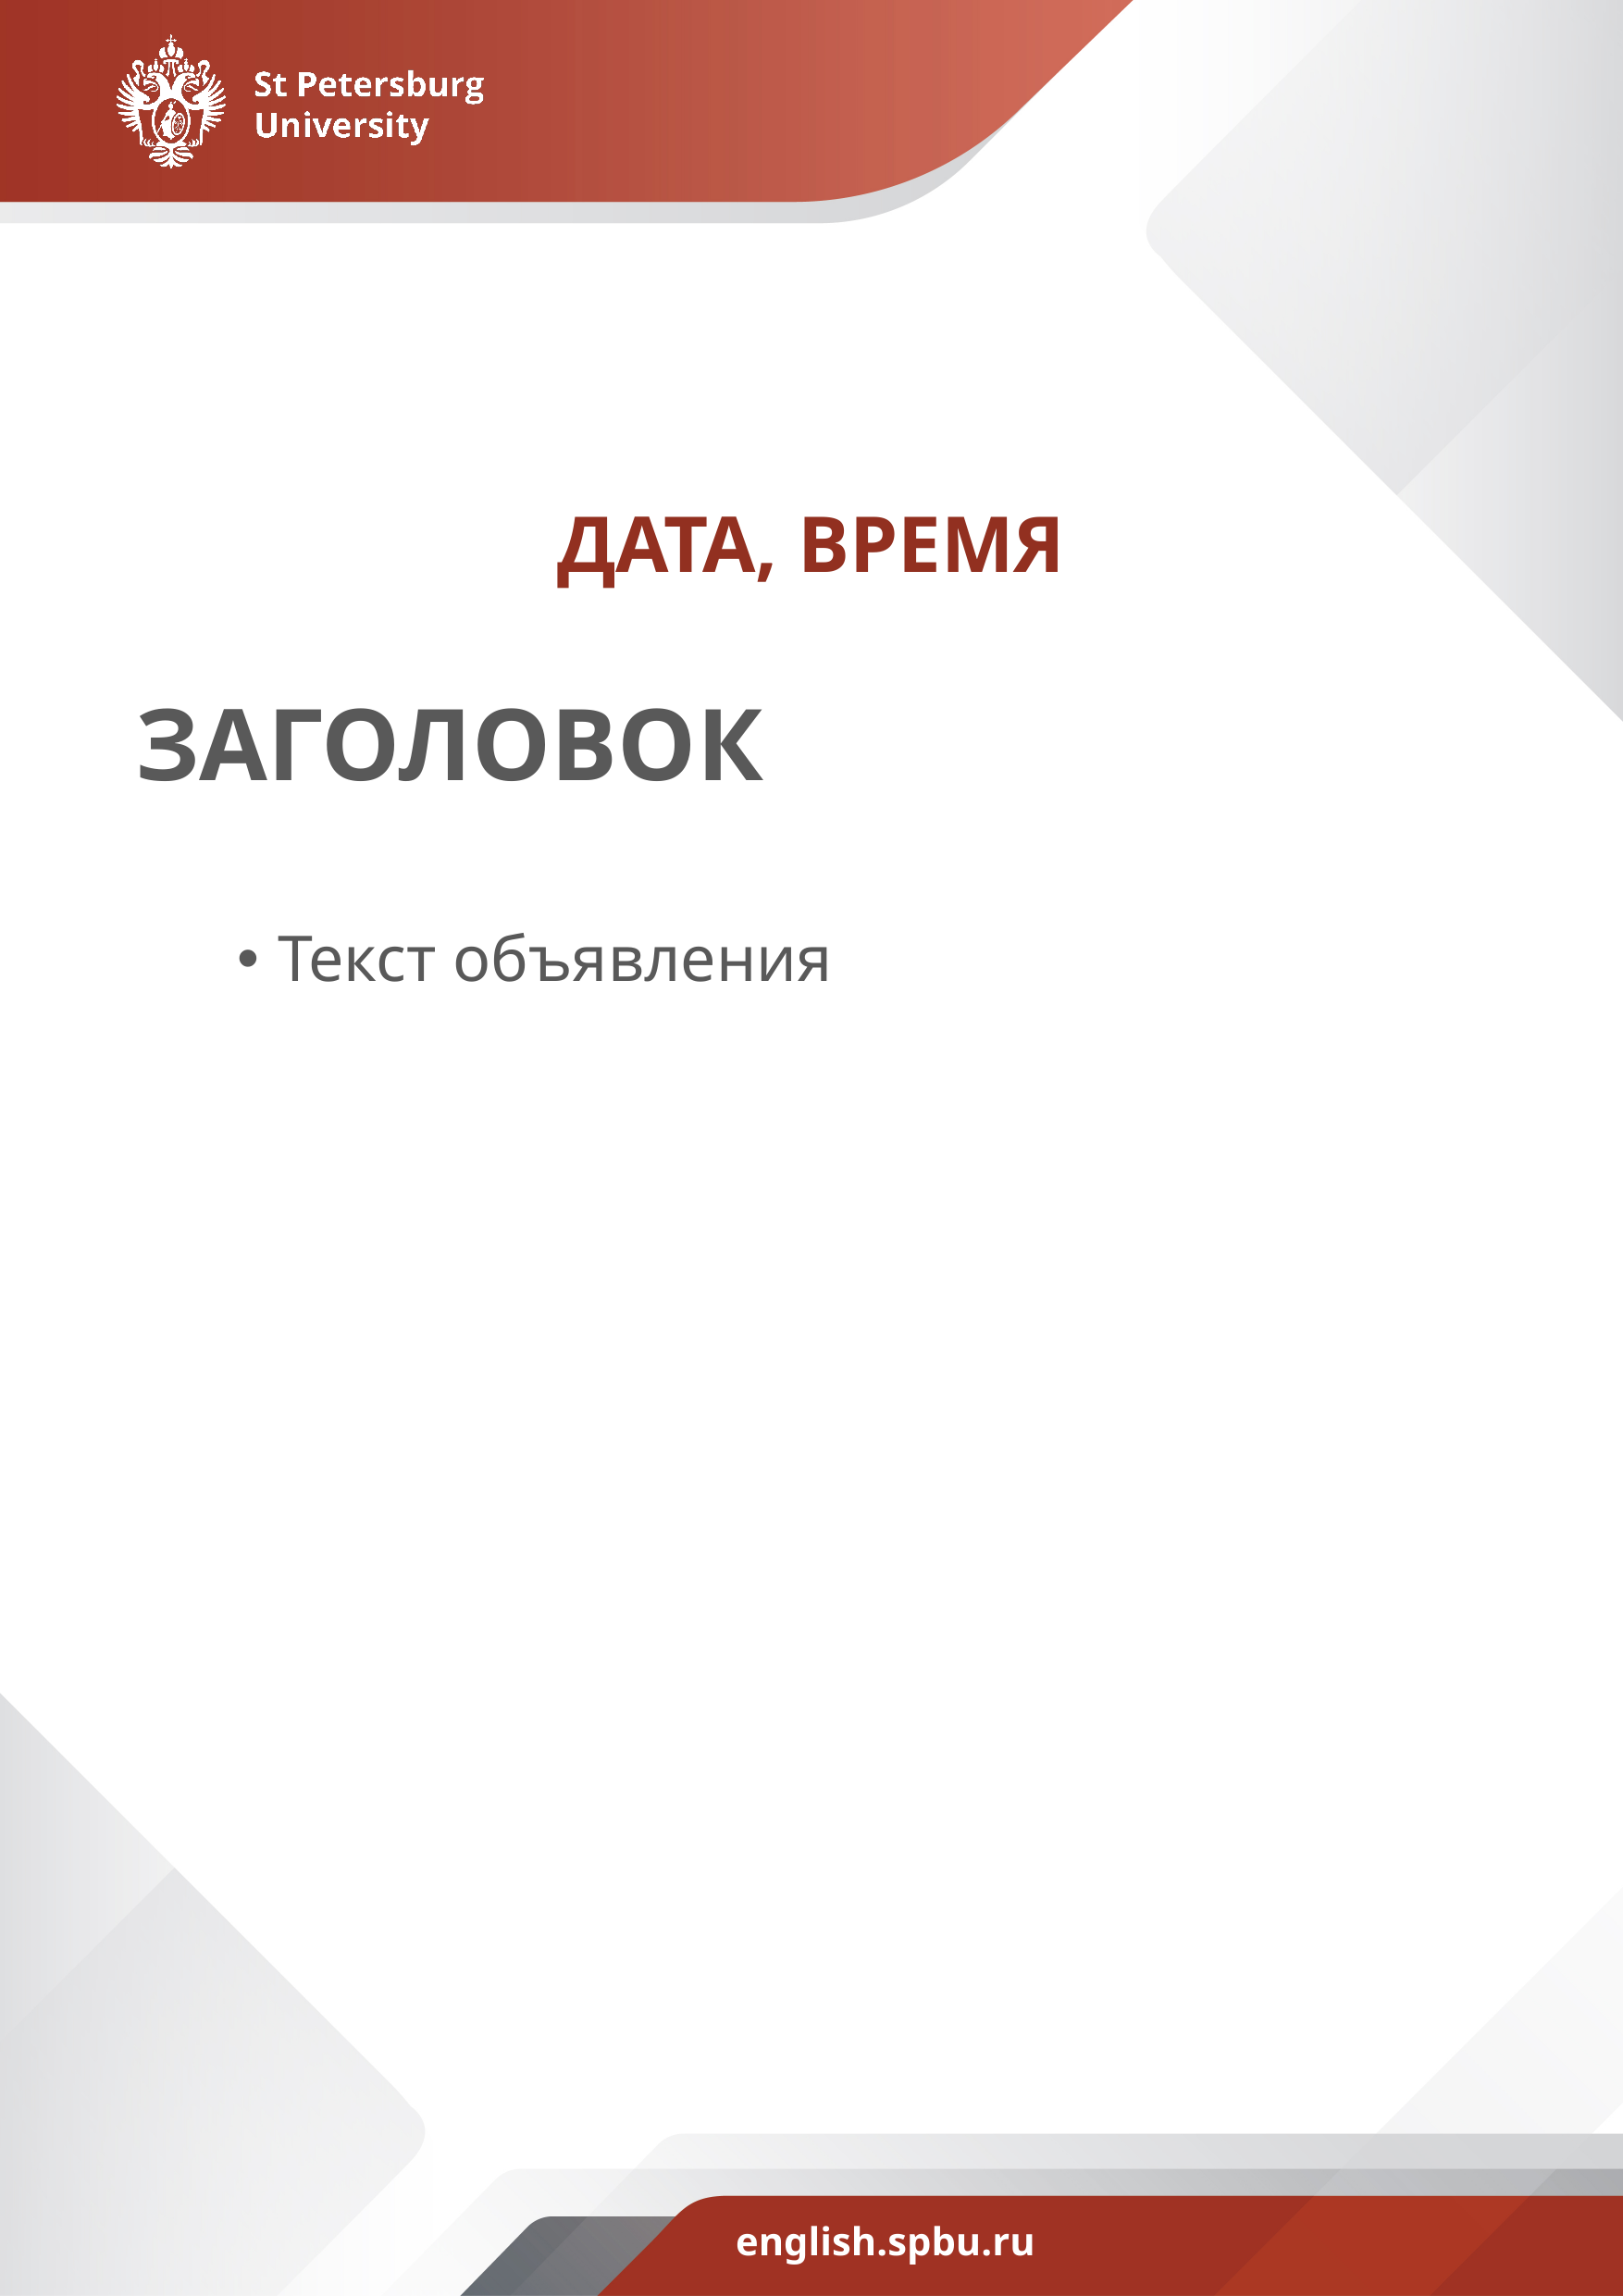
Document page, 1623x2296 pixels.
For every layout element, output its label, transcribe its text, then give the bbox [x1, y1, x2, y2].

text_box Текст объявления [223, 920, 1441, 1444]
picture [0, 0, 1623, 2296]
text_box Дата, время [121, 497, 1502, 597]
text_box ЗАГОЛОВОК [121, 625, 1502, 863]
